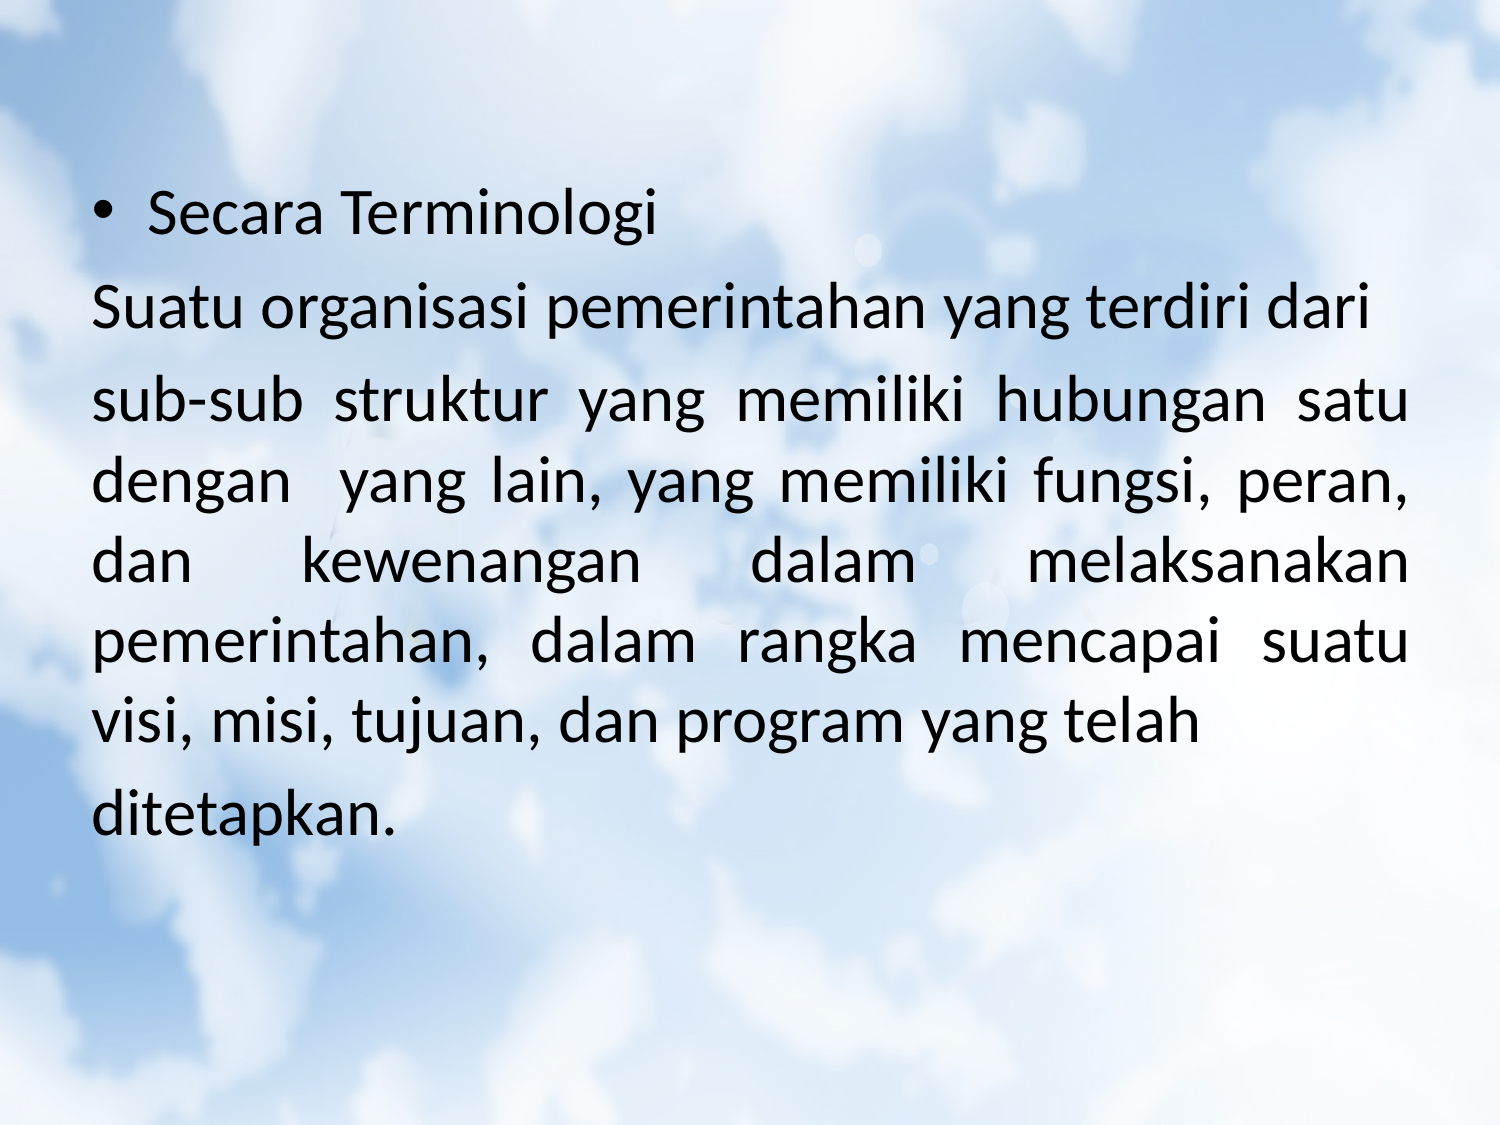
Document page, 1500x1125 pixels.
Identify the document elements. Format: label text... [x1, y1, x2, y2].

list Secara Terminologi Suatu organisasi pemerintahan yang terdiri dari sub-sub struktur yang memiliki hubungan satu dengan yang lain, yang memiliki fungsi, peran, dan kewenangan dalam melaksanakan pemerintahan, dalam rangka mencapai suatu visi, misi, tujuan, dan program yang telah ditetapkan. [76, 160, 1427, 953]
